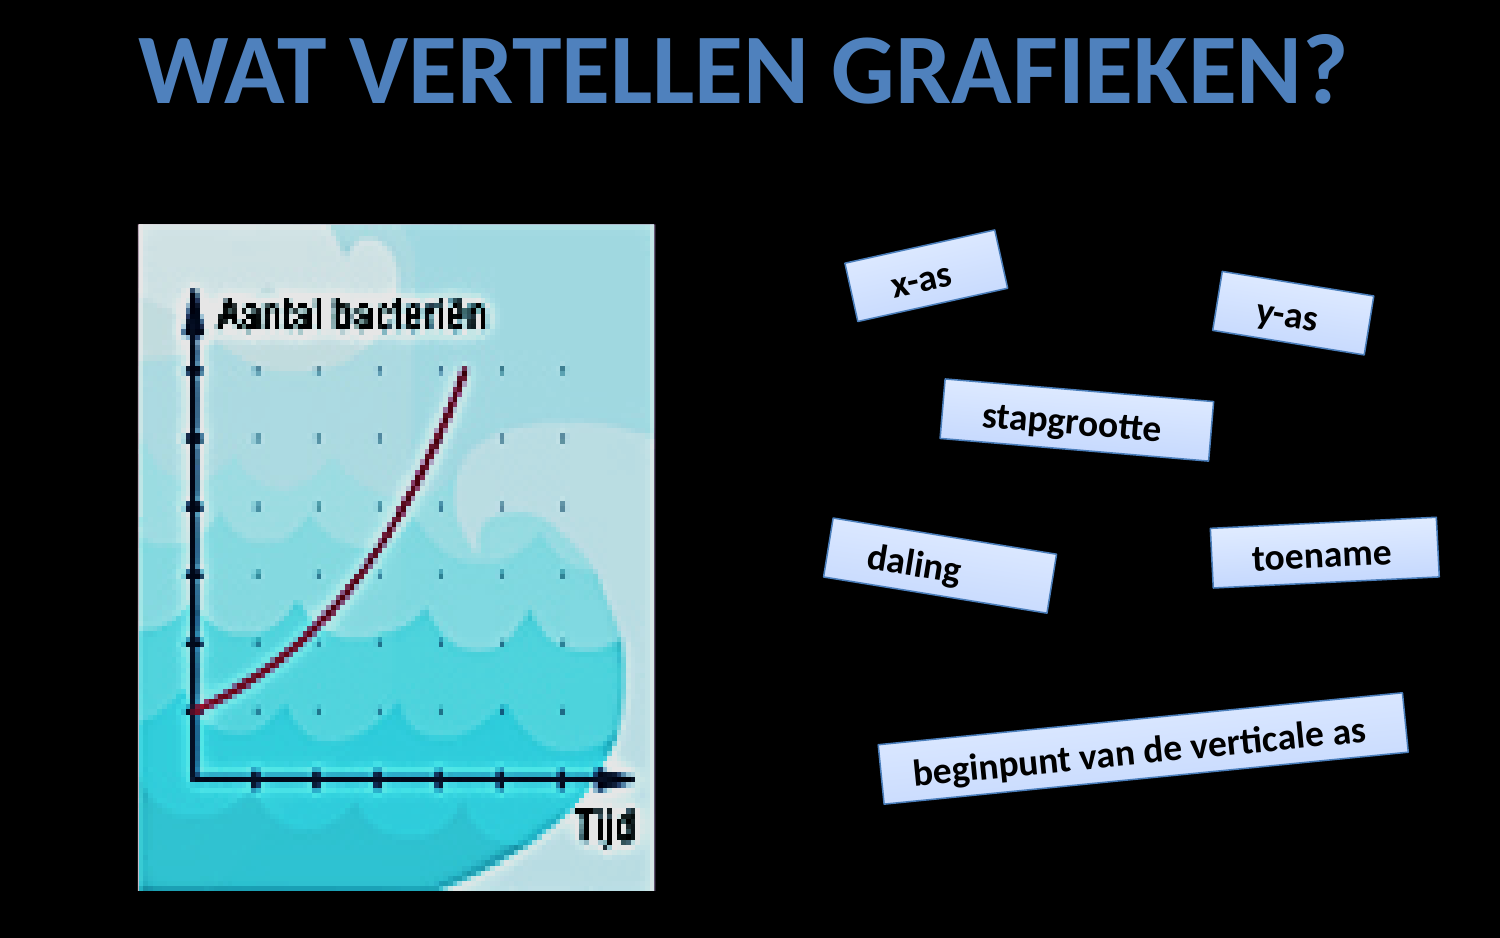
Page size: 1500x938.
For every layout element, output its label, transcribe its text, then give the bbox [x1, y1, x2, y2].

text_box Wat vertellen grafieken? [123, 0, 1366, 132]
text_box toename [1209, 516, 1441, 589]
text_box beginpunt van de verticale as [877, 692, 1410, 805]
text_box stapgrootte [939, 378, 1215, 462]
picture [137, 224, 656, 891]
text_box daling [822, 517, 1058, 614]
text_box y-as [1211, 270, 1375, 356]
text_box x-as [844, 229, 1009, 323]
